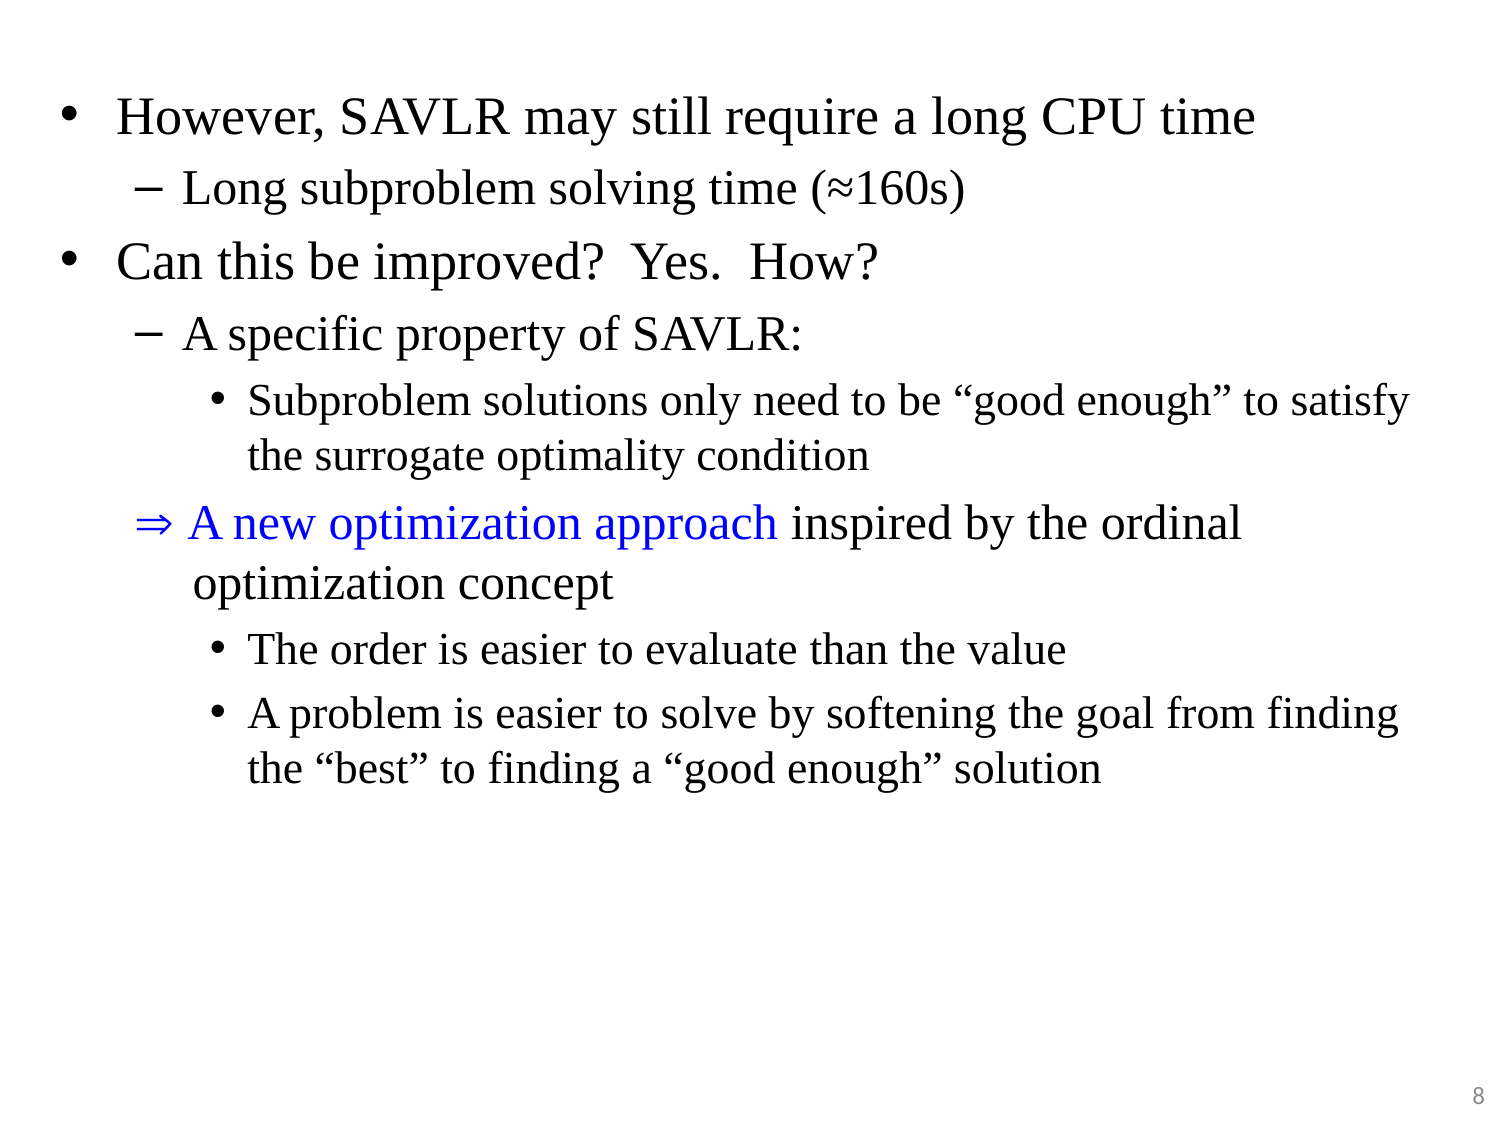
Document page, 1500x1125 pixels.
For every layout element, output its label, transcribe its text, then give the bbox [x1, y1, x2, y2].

slide_number 8 [1149, 1065, 1500, 1125]
list However, SAVLR may still require a long CPU time Long subproblem solving time (≈160s) Can this be improved? Yes. How? A specific property of SAVLR: Subproblem solutions only need to be “good enough” to satisfy the surrogate optimality condition  A new optimization approach inspired by the ordinal optimization concept The order is easier to evaluate than the value A problem is easier to solve by softening the goal from finding the “best” to finding a “good enough” solution [44, 72, 1465, 1103]
